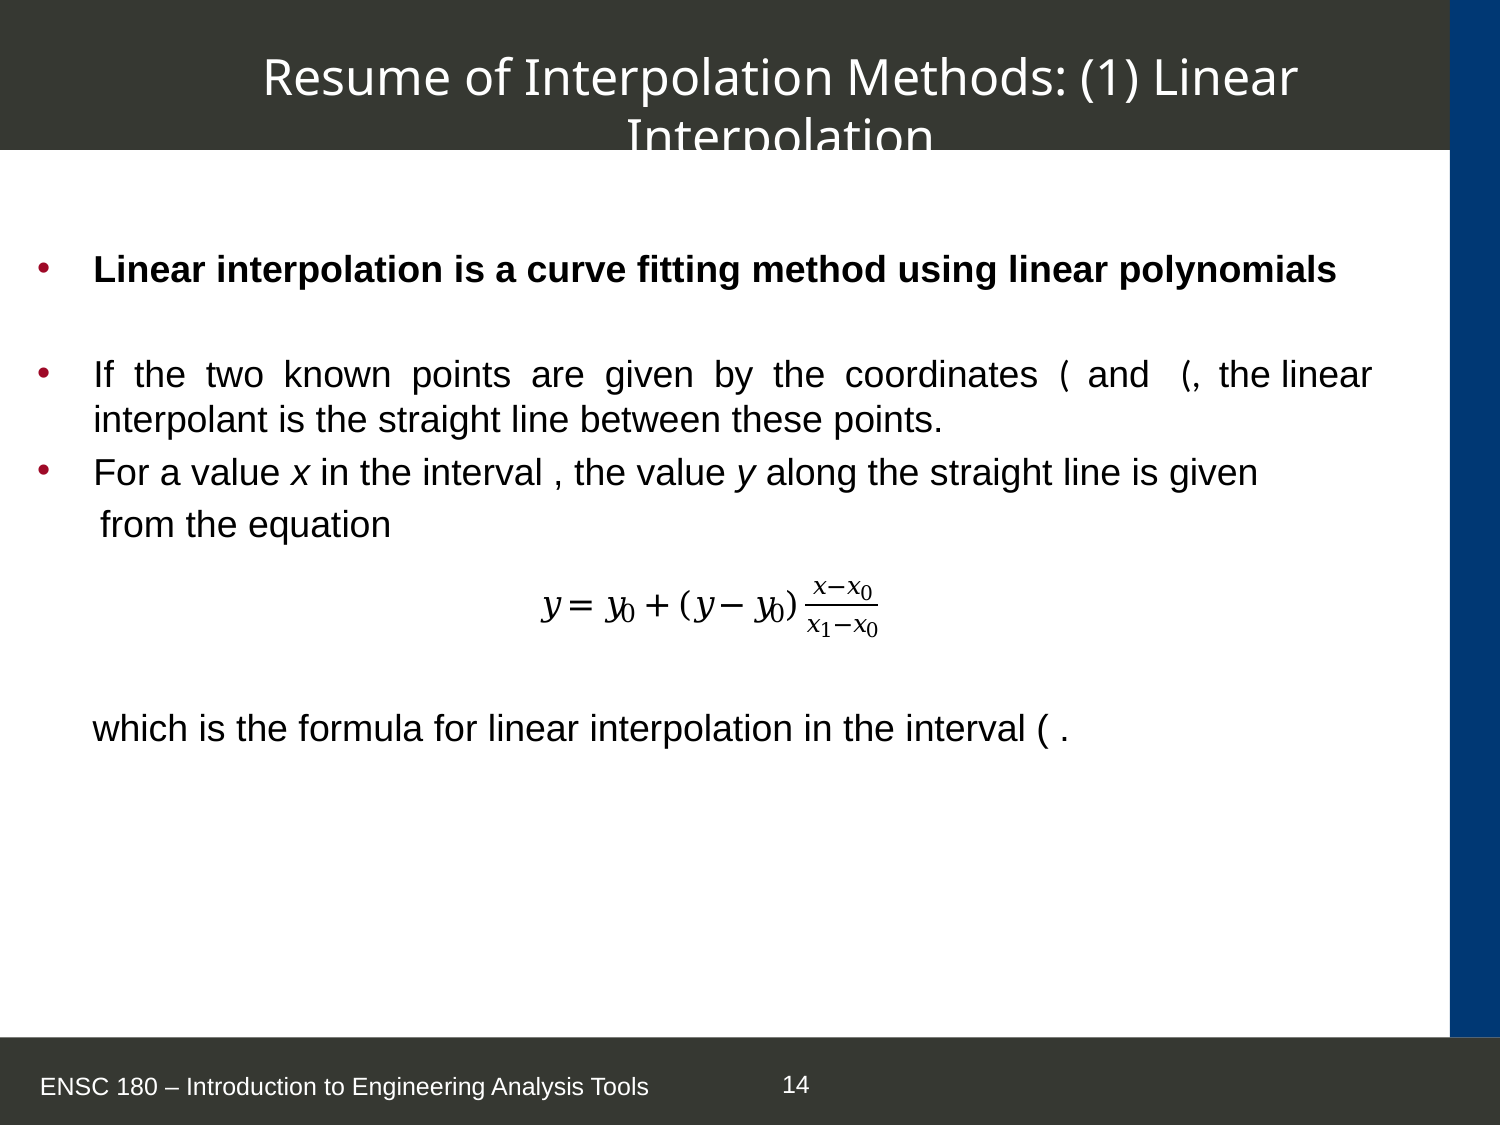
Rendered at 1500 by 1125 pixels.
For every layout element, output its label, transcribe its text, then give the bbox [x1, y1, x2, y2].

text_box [530, 577, 895, 676]
title Resume of Interpolation Methods: (1) Linear Interpolation [112, 37, 1451, 138]
footer ENSC 180 – Introduction to Engineering Analysis Tools [24, 1062, 670, 1113]
